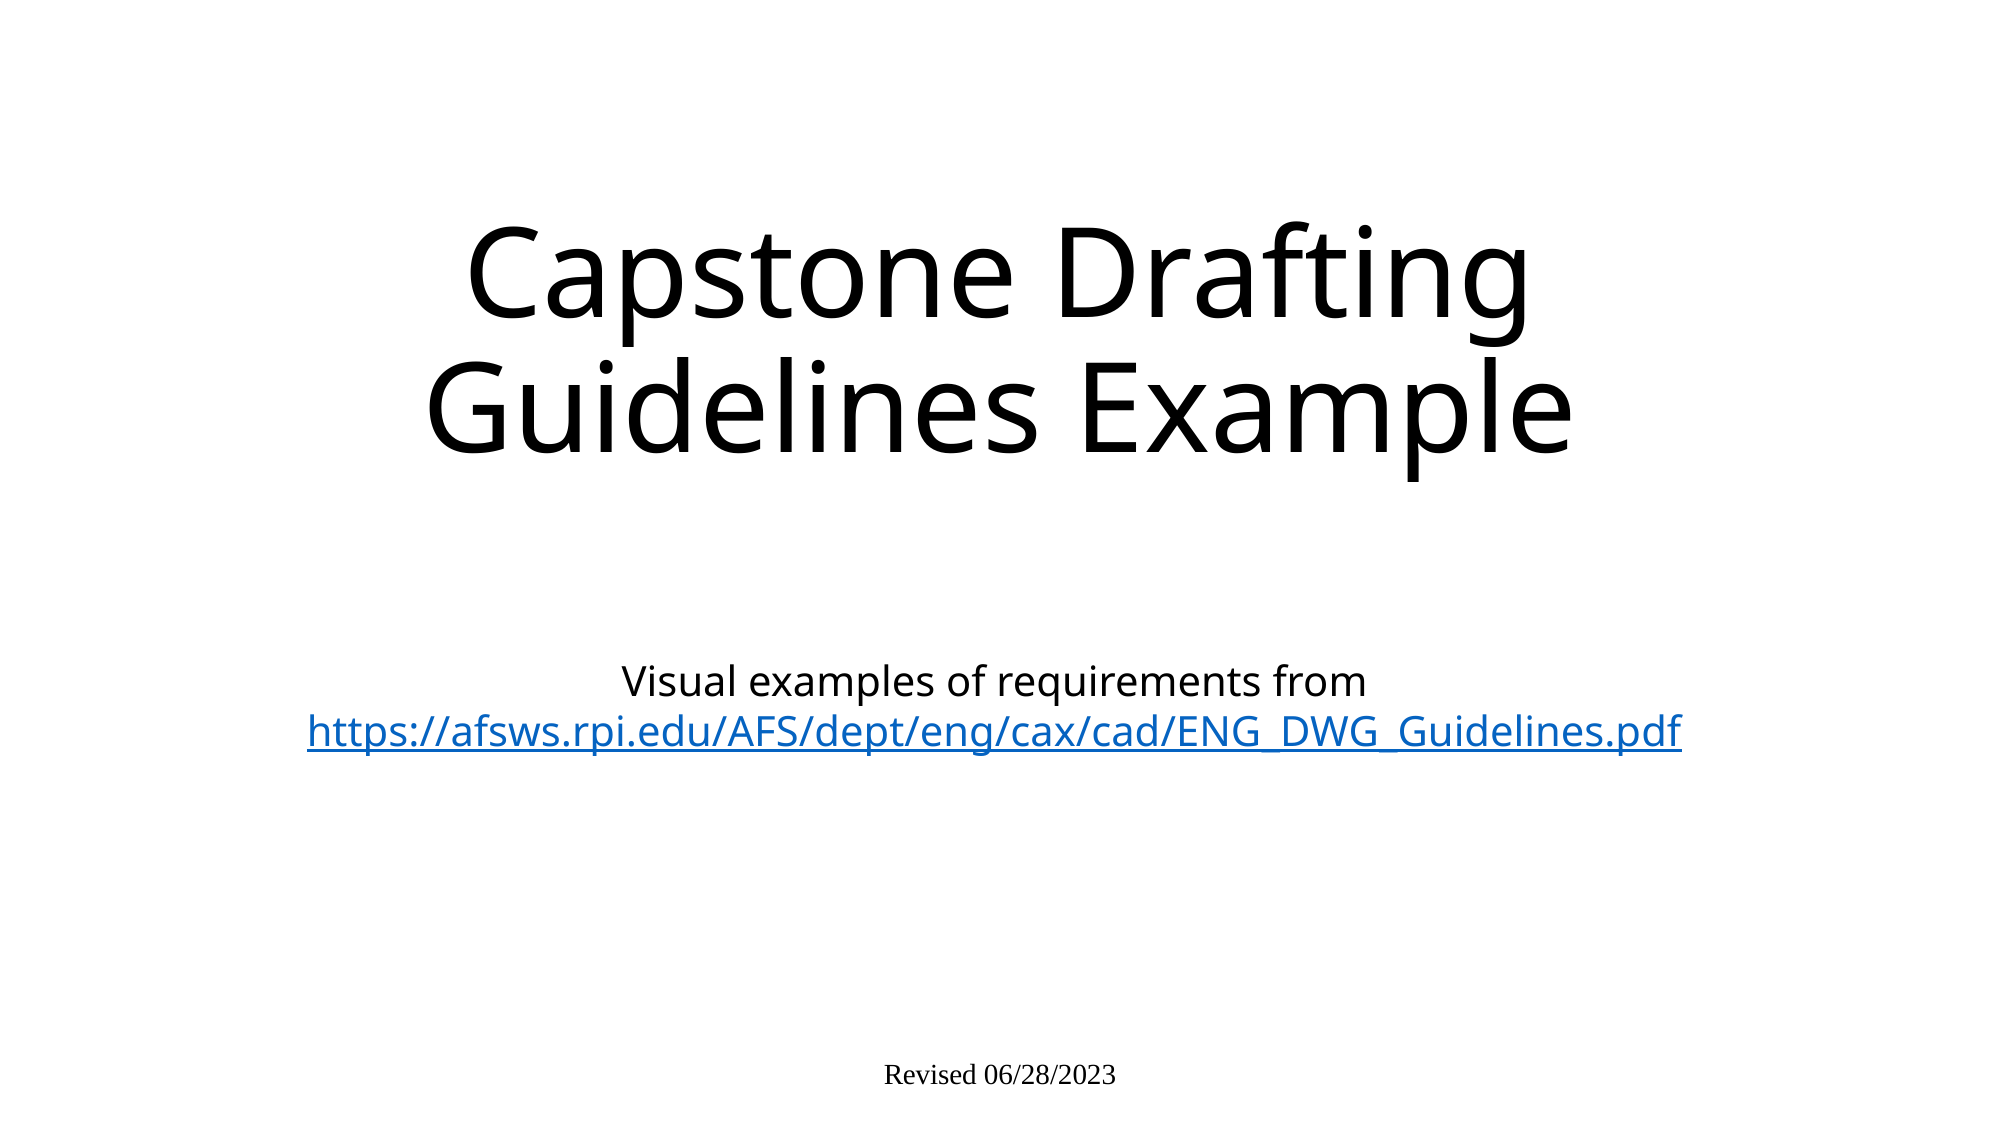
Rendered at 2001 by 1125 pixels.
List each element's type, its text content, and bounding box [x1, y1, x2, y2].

title Capstone Drafting Guidelines Example Visual examples of requirements from https://afsws.rpi.edu/AFS/dept/eng/cax/cad/ENG_DWG_Guidelines.pdf [249, 184, 1750, 764]
footer Revised 06/28/2023 [662, 1042, 1338, 1103]
